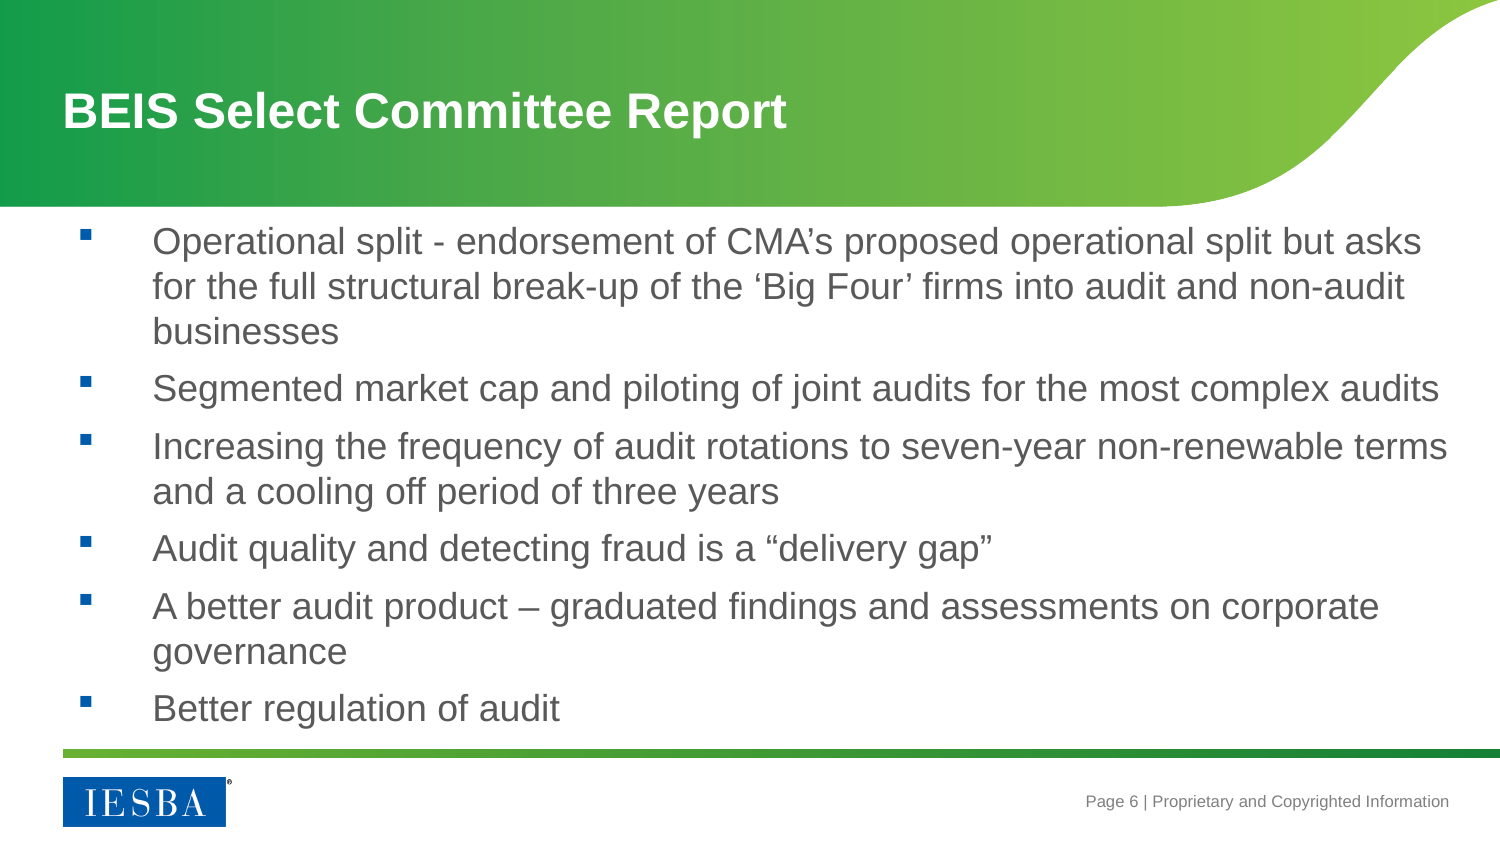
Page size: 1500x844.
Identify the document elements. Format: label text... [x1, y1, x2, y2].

picture [63, 777, 232, 827]
picture [0, 0, 1500, 207]
title BEIS Select Committee Report [62, 75, 1300, 142]
list Operational split - endorsement of CMA’s proposed operational split but asks for the full structural break-up of the ‘Big Four’ firms into audit and non-audit businesses Segmented market cap and piloting of joint audits for the most complex audits Increasing the frequency of audit rotations to seven-year non-renewable terms and a cooling off period of three years Audit quality and detecting fraud is a “delivery gap” A better audit product – graduated findings and assessments on corporate governance Better regulation of audit [62, 209, 1488, 747]
